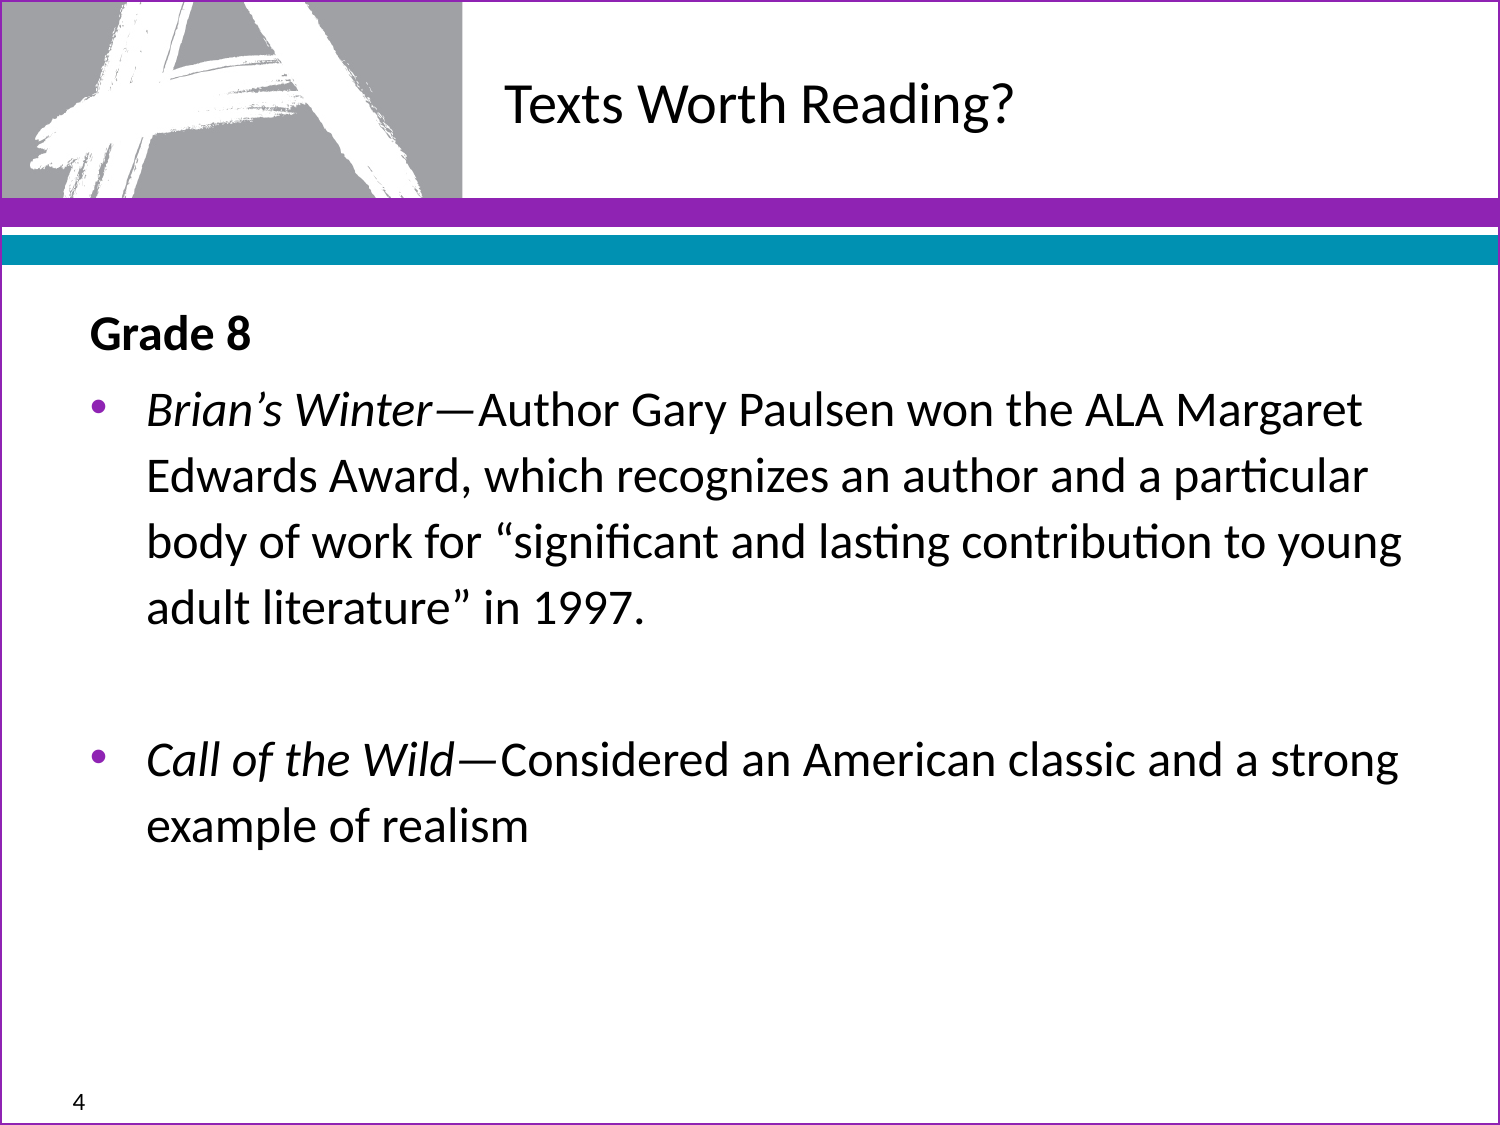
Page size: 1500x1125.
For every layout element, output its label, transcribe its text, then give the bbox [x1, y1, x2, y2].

slide_number 4 [0, 1077, 100, 1125]
picture [2, 2, 462, 198]
list Grade 8 Brian’s Winter—Author Gary Paulsen won the ALA Margaret Edwards Award, which recognizes an author and a particular body of work for “significant and lasting contribution to young adult literature” in 1997. Call of the Wild—Considered an American classic and a strong example of realism [75, 287, 1425, 1030]
title Texts Worth Reading? [462, 0, 1500, 200]
